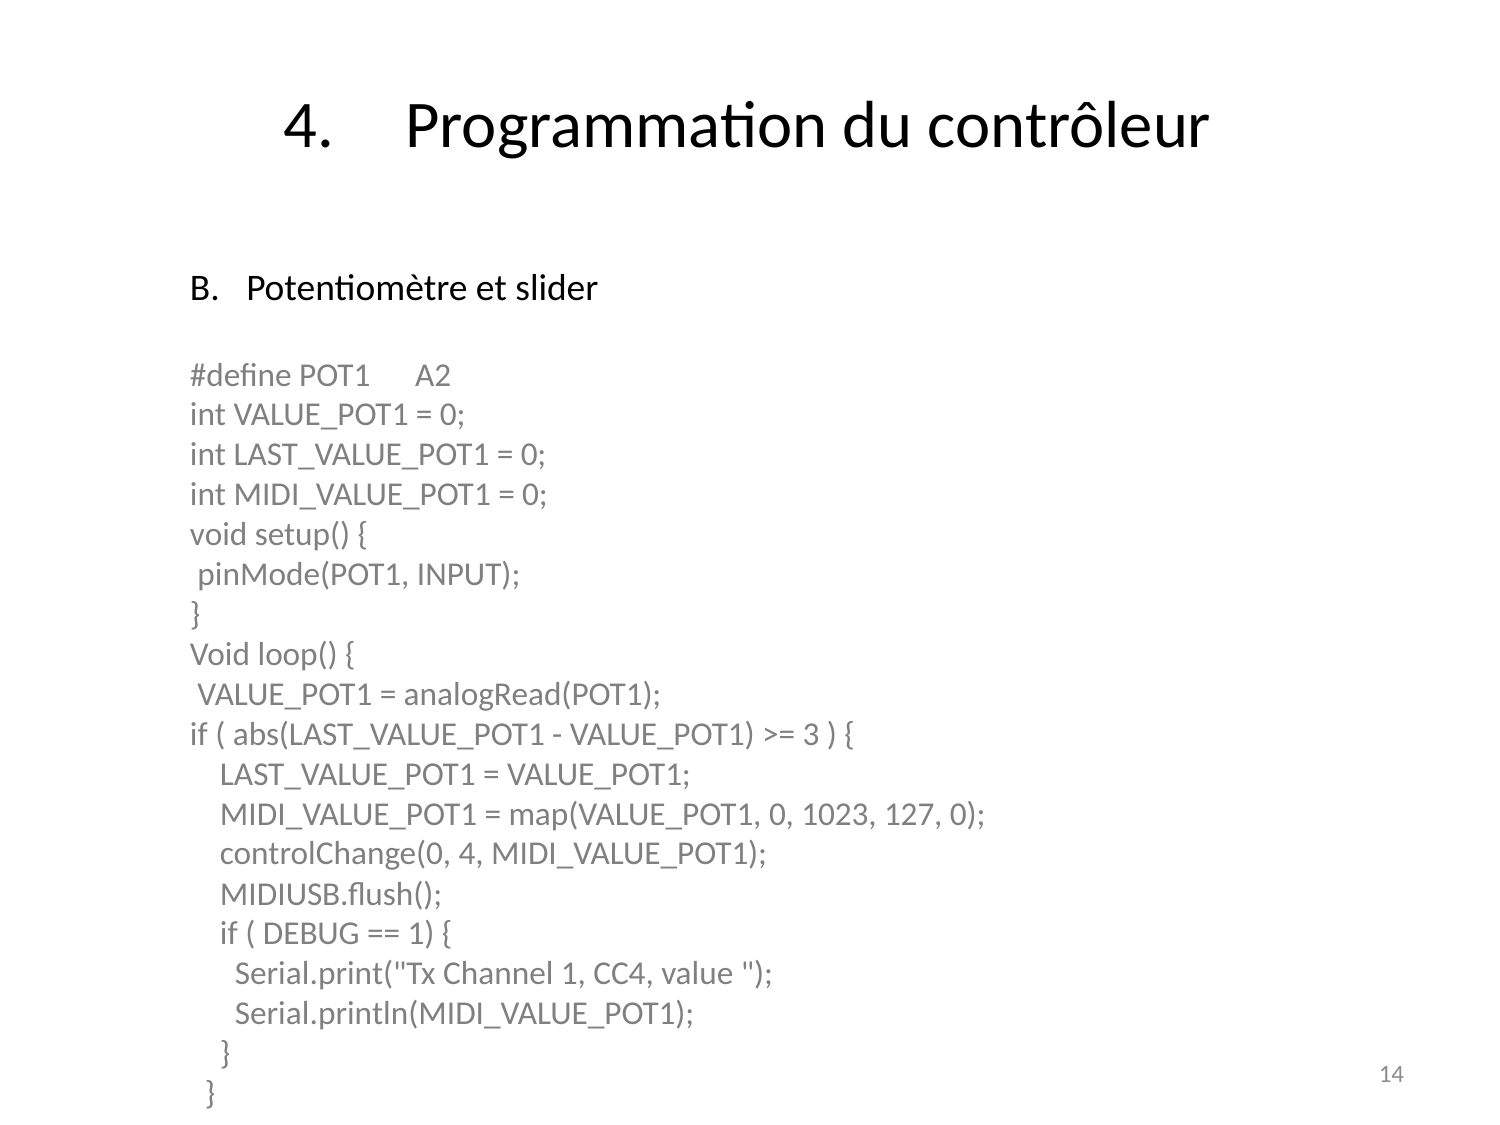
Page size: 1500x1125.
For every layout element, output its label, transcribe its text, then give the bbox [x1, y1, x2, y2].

text_box Potentiomètre et slider #define POT1 A2 int VALUE_POT1 = 0; int LAST_VALUE_POT1 = 0; int MIDI_VALUE_POT1 = 0; void setup() { pinMode(POT1, INPUT); } Void loop() { VALUE_POT1 = analogRead(POT1); if ( abs(LAST_VALUE_POT1 - VALUE_POT1) >= 3 ) { LAST_VALUE_POT1 = VALUE_POT1; MIDI_VALUE_POT1 = map(VALUE_POT1, 0, 1023, 127, 0); controlChange(0, 4, MIDI_VALUE_POT1); MIDIUSB.flush(); if ( DEBUG == 1) { Serial.print("Tx Channel 1, CC4, value "); Serial.println(MIDI_VALUE_POT1); } } [100, 255, 1388, 1125]
title Programmation du contrôleur [110, 0, 1386, 242]
slide_number 14 [1388, 1042, 1425, 1103]
